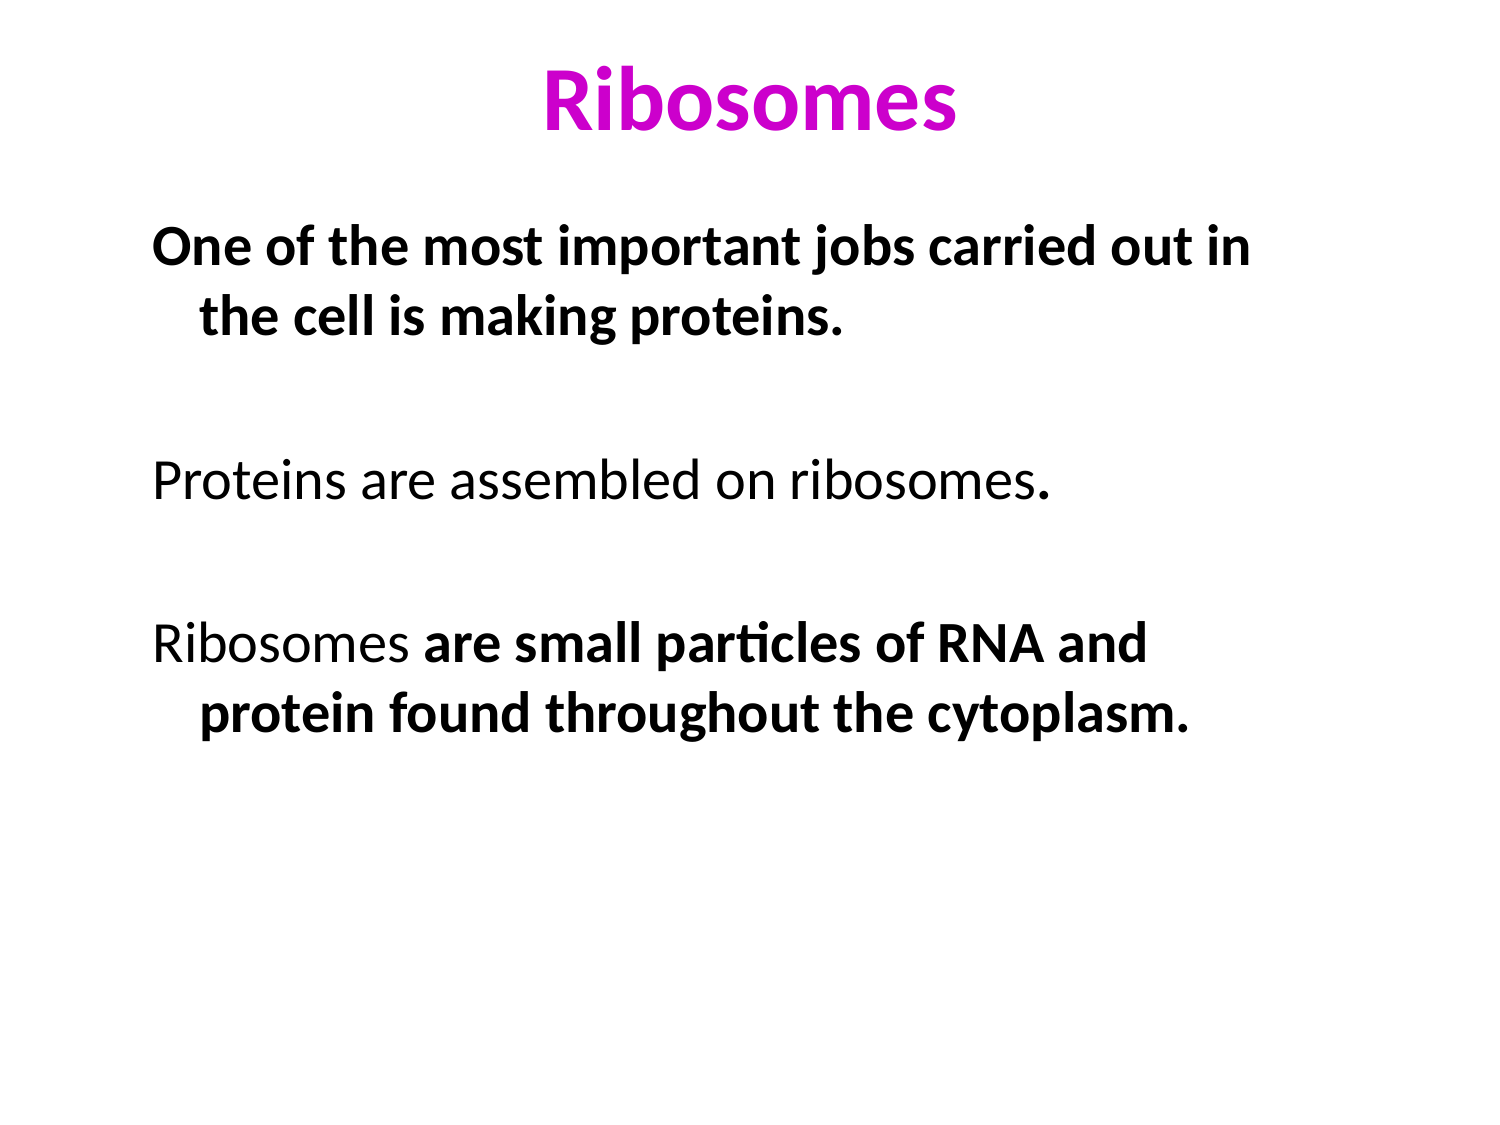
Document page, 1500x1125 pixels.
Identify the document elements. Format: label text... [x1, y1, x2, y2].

title Ribosomes [75, 0, 1425, 188]
list One of the most important jobs carried out in the cell is making proteins. Proteins are assembled on ribosomes. Ribosomes are small particles of RNA and protein found throughout the cytoplasm. [62, 200, 1350, 943]
